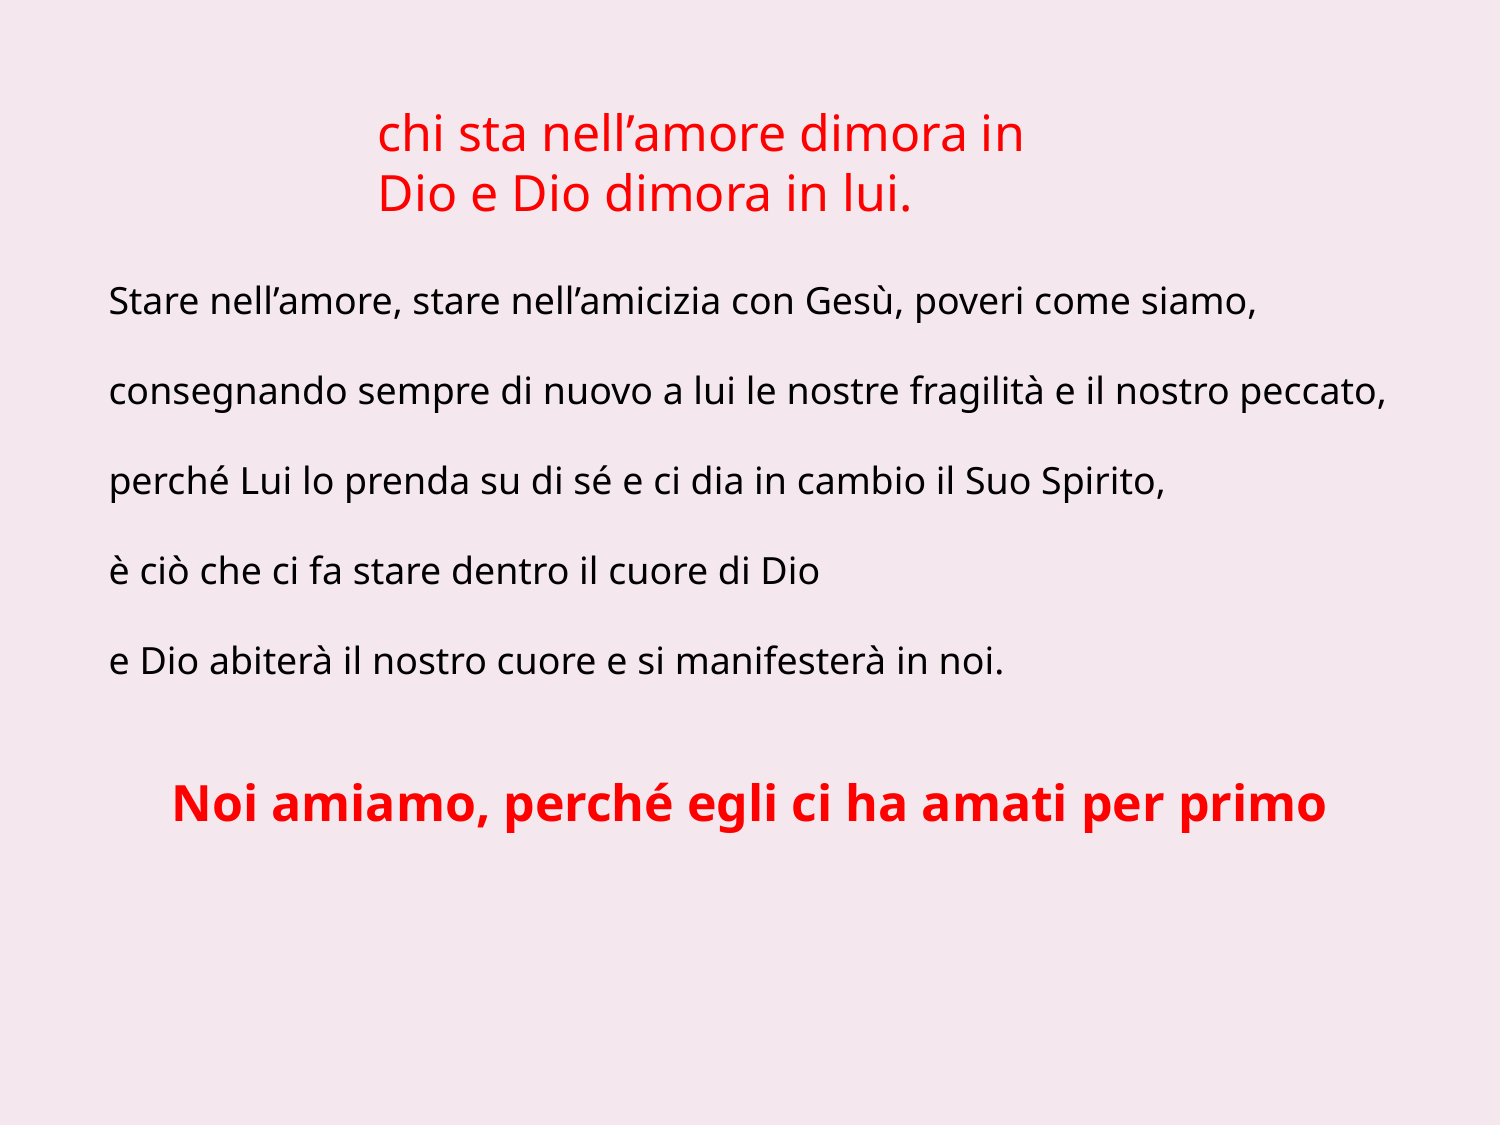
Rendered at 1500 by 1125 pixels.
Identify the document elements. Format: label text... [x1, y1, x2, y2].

text_box Stare nell’amore, stare nell’amicizia con Gesù, poveri come siamo, consegnando sempre di nuovo a lui le nostre fragilità e il nostro peccato, perché Lui lo prenda su di sé e ci dia in cambio il Suo Spirito, è ciò che ci fa stare dentro il cuore di Dio e Dio abiterà il nostro cuore e si manifesterà in noi. Noi amiamo, perché egli ci ha amati per primo [93, 269, 1407, 840]
text_box chi sta nell’amore dimora in Dio e Dio dimora in lui. [363, 93, 1114, 229]
